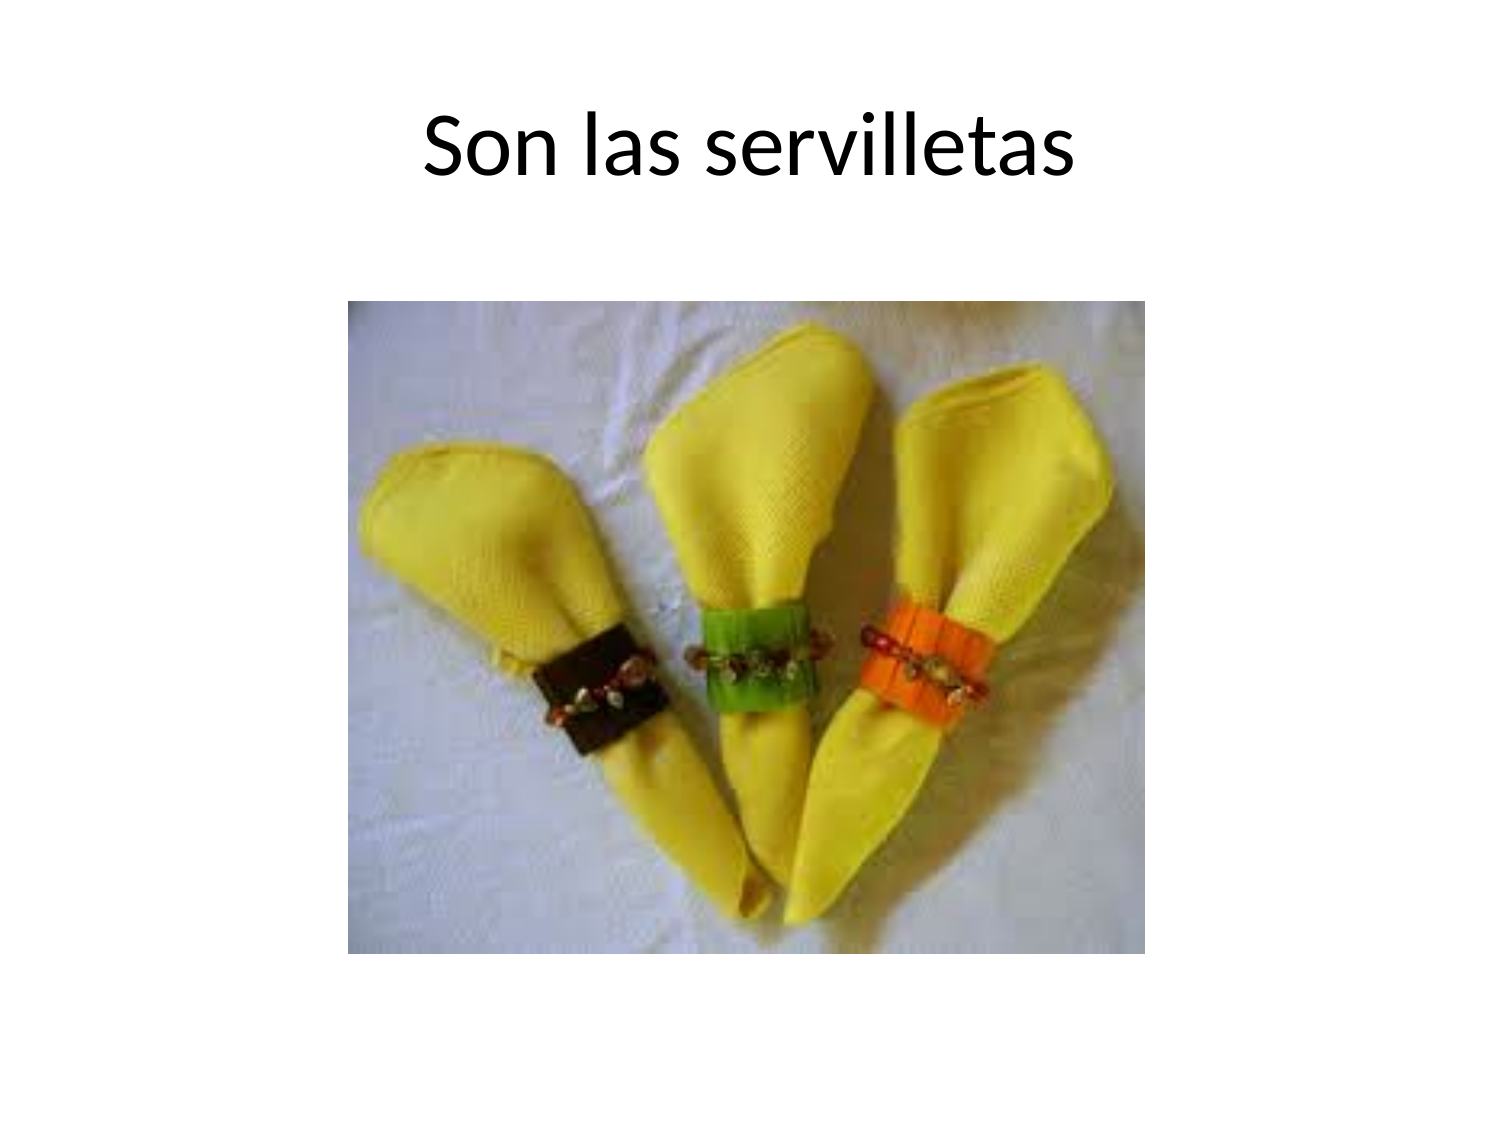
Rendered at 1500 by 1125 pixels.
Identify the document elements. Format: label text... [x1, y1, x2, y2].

picture [347, 300, 1146, 954]
title Son las servilletas [75, 45, 1425, 233]
